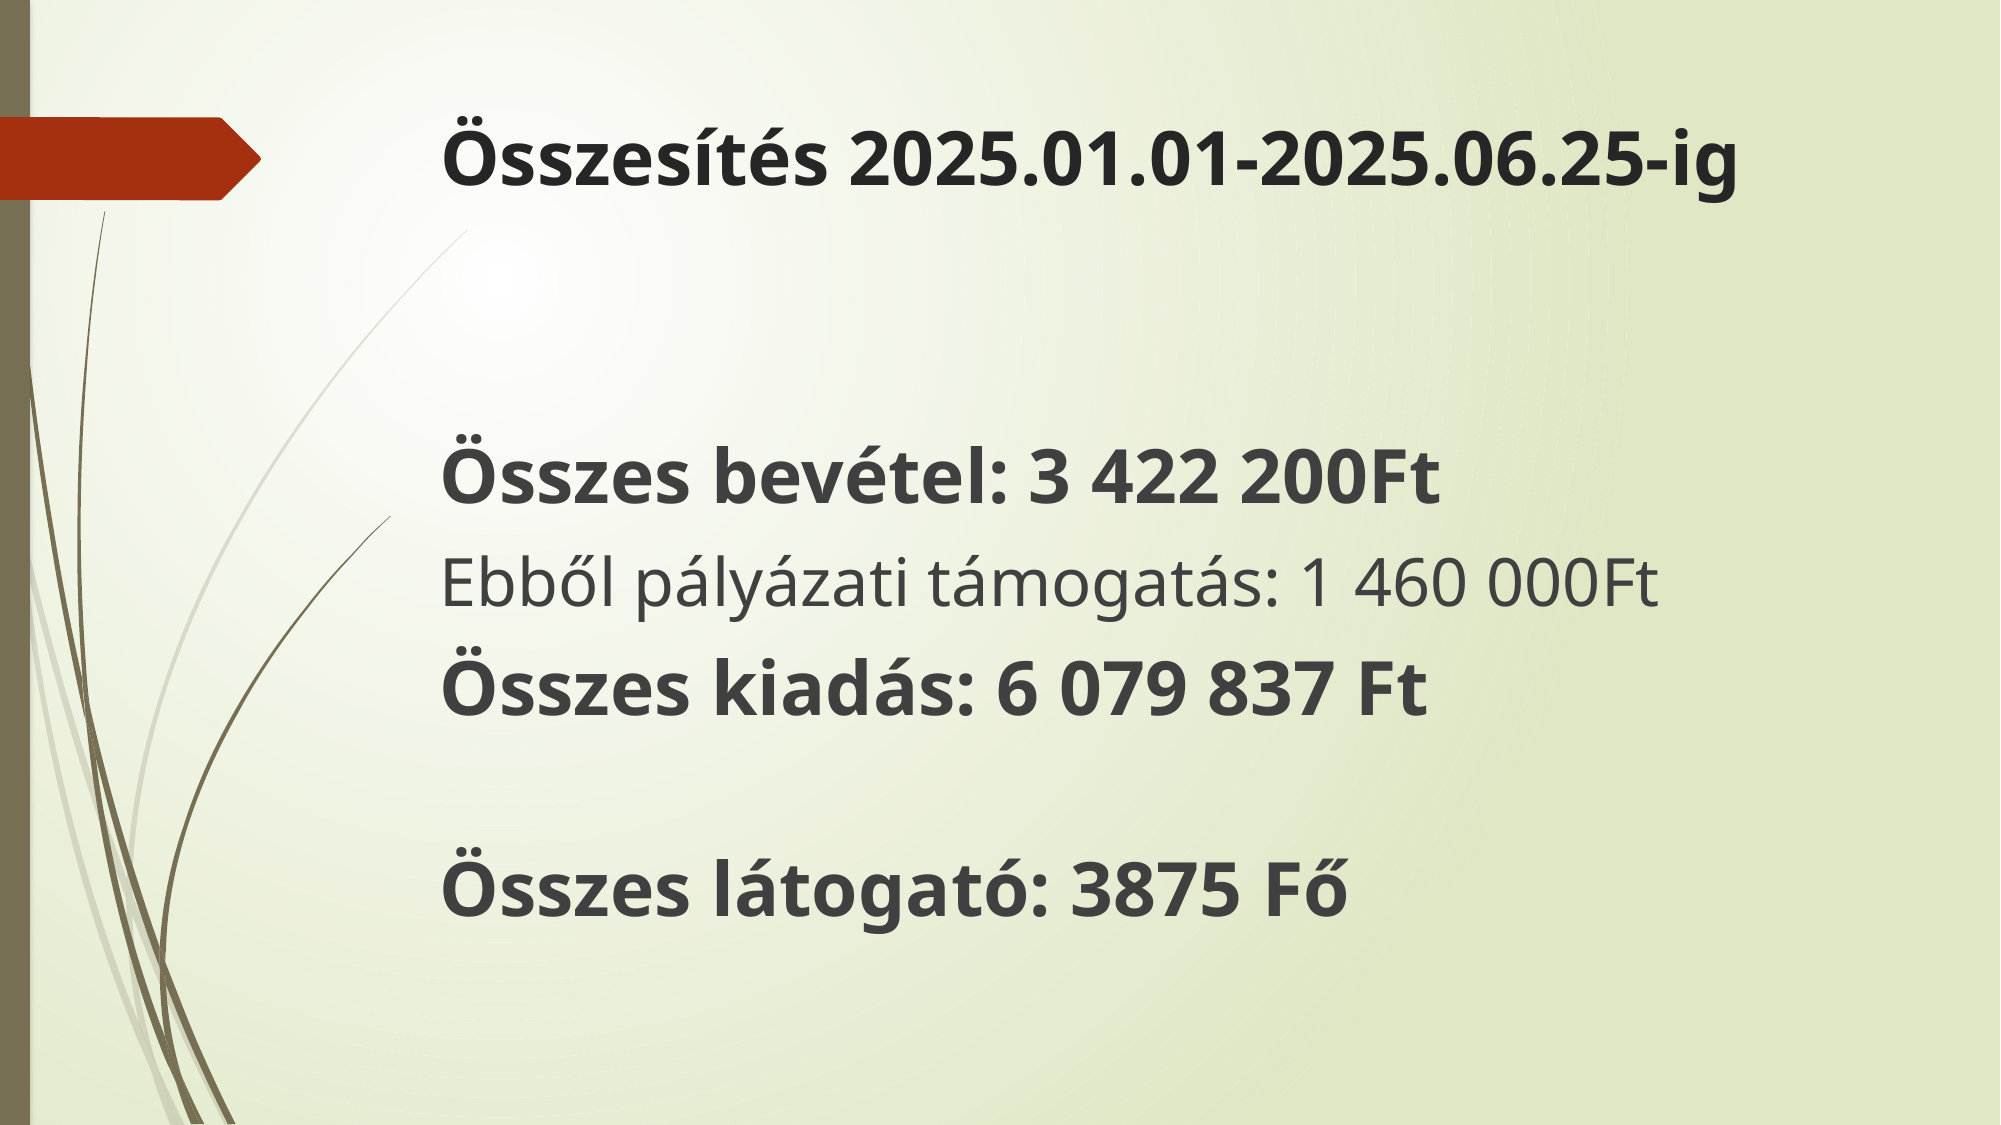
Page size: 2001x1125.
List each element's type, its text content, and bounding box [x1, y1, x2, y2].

title Összesítés 2025.01.01-2025.06.25-ig [425, 102, 1888, 313]
list Összes bevétel: 3 422 200Ft Ebből pályázati támogatás: 1 460 000Ft Összes kiadás: 6 079 837 Ft Összes látogató: 3875 Fő [424, 350, 1888, 1023]
